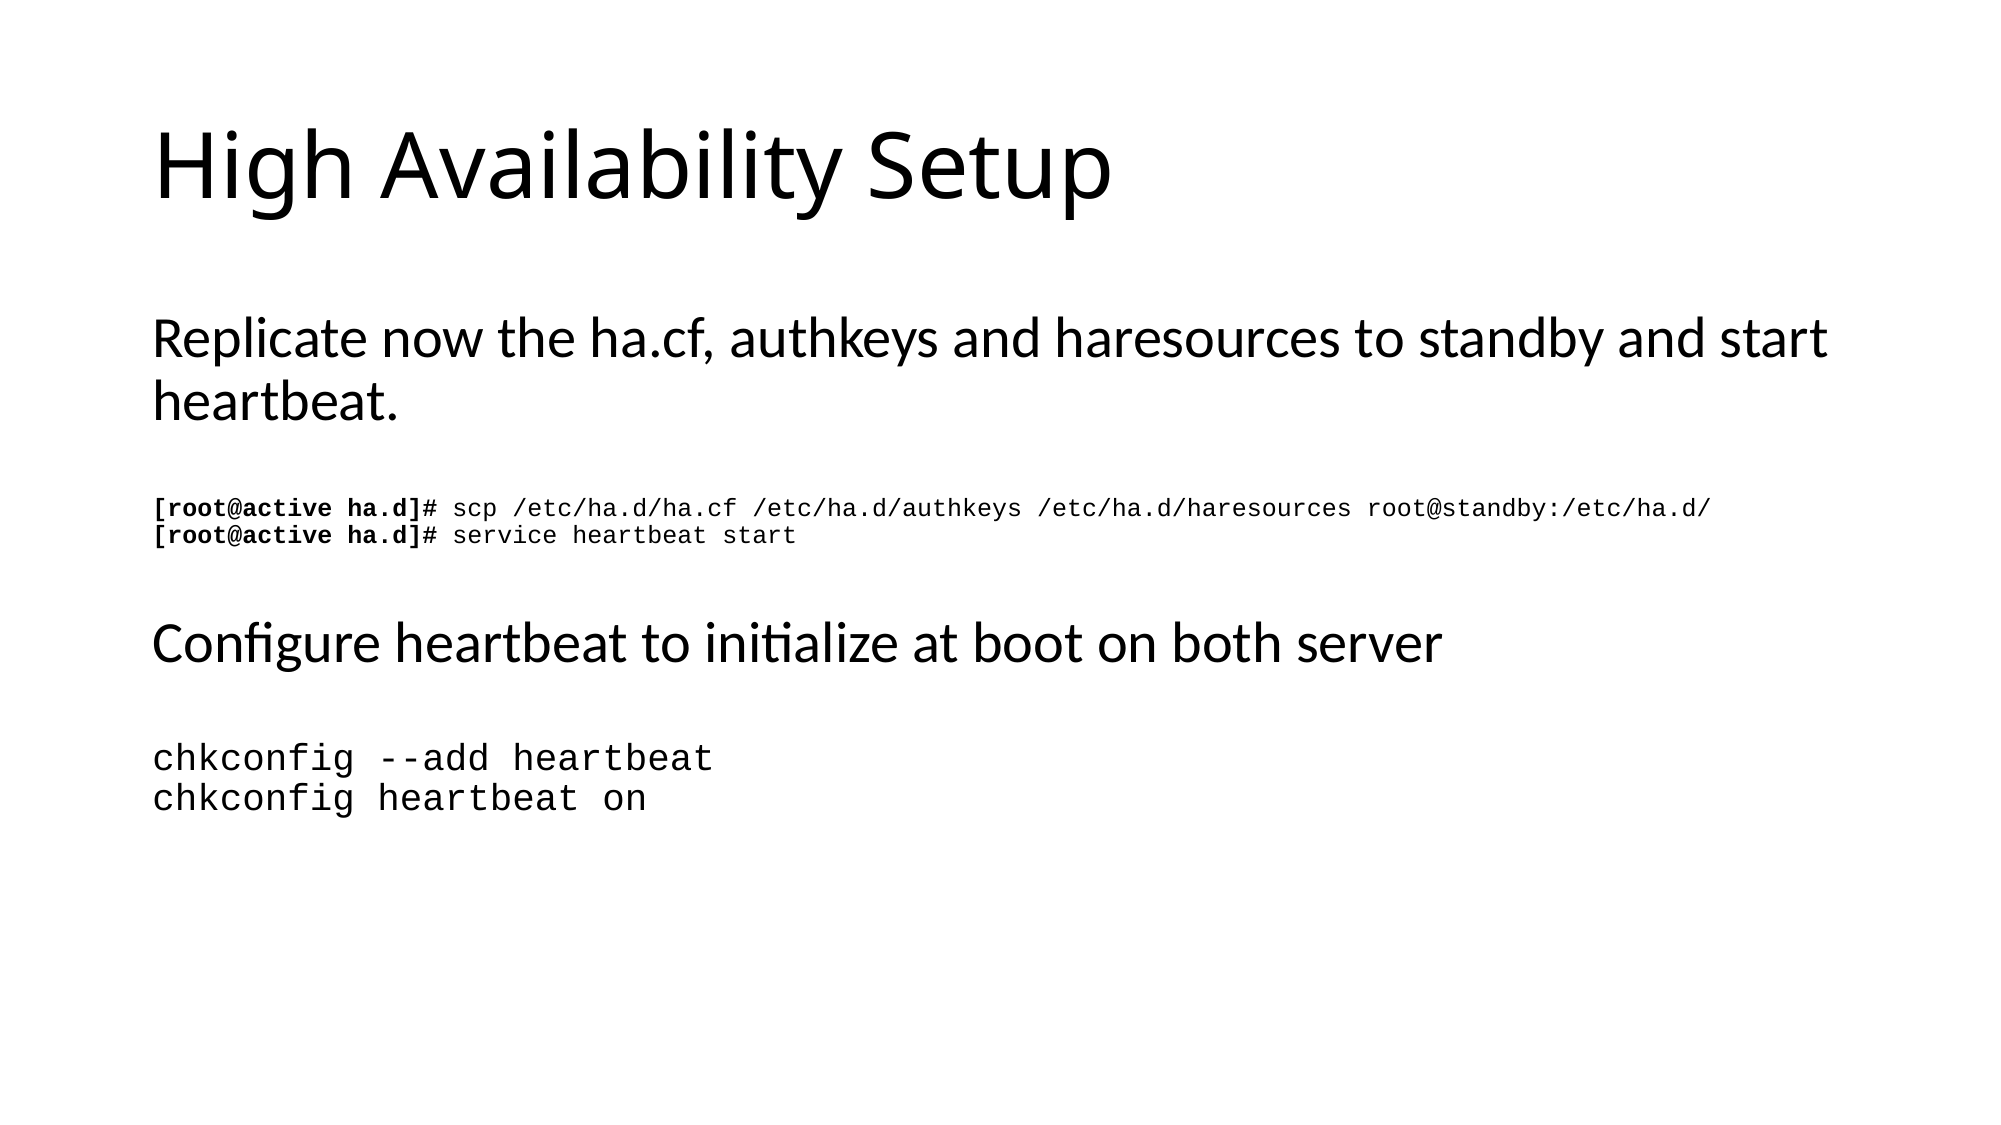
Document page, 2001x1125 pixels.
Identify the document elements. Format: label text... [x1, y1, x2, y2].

title High Availability Setup [137, 59, 1863, 278]
list Replicate now the ha.cf, authkeys and haresources to standby and start heartbeat. [root@active ha.d]# scp /etc/ha.d/ha.cf /etc/ha.d/authkeys /etc/ha.d/haresources root@standby:/etc/ha.d/ [root@active ha.d]# service heartbeat start Configure heartbeat to initialize at boot on both server chkconfig --add heartbeat chkconfig heartbeat on [137, 299, 1863, 1014]
